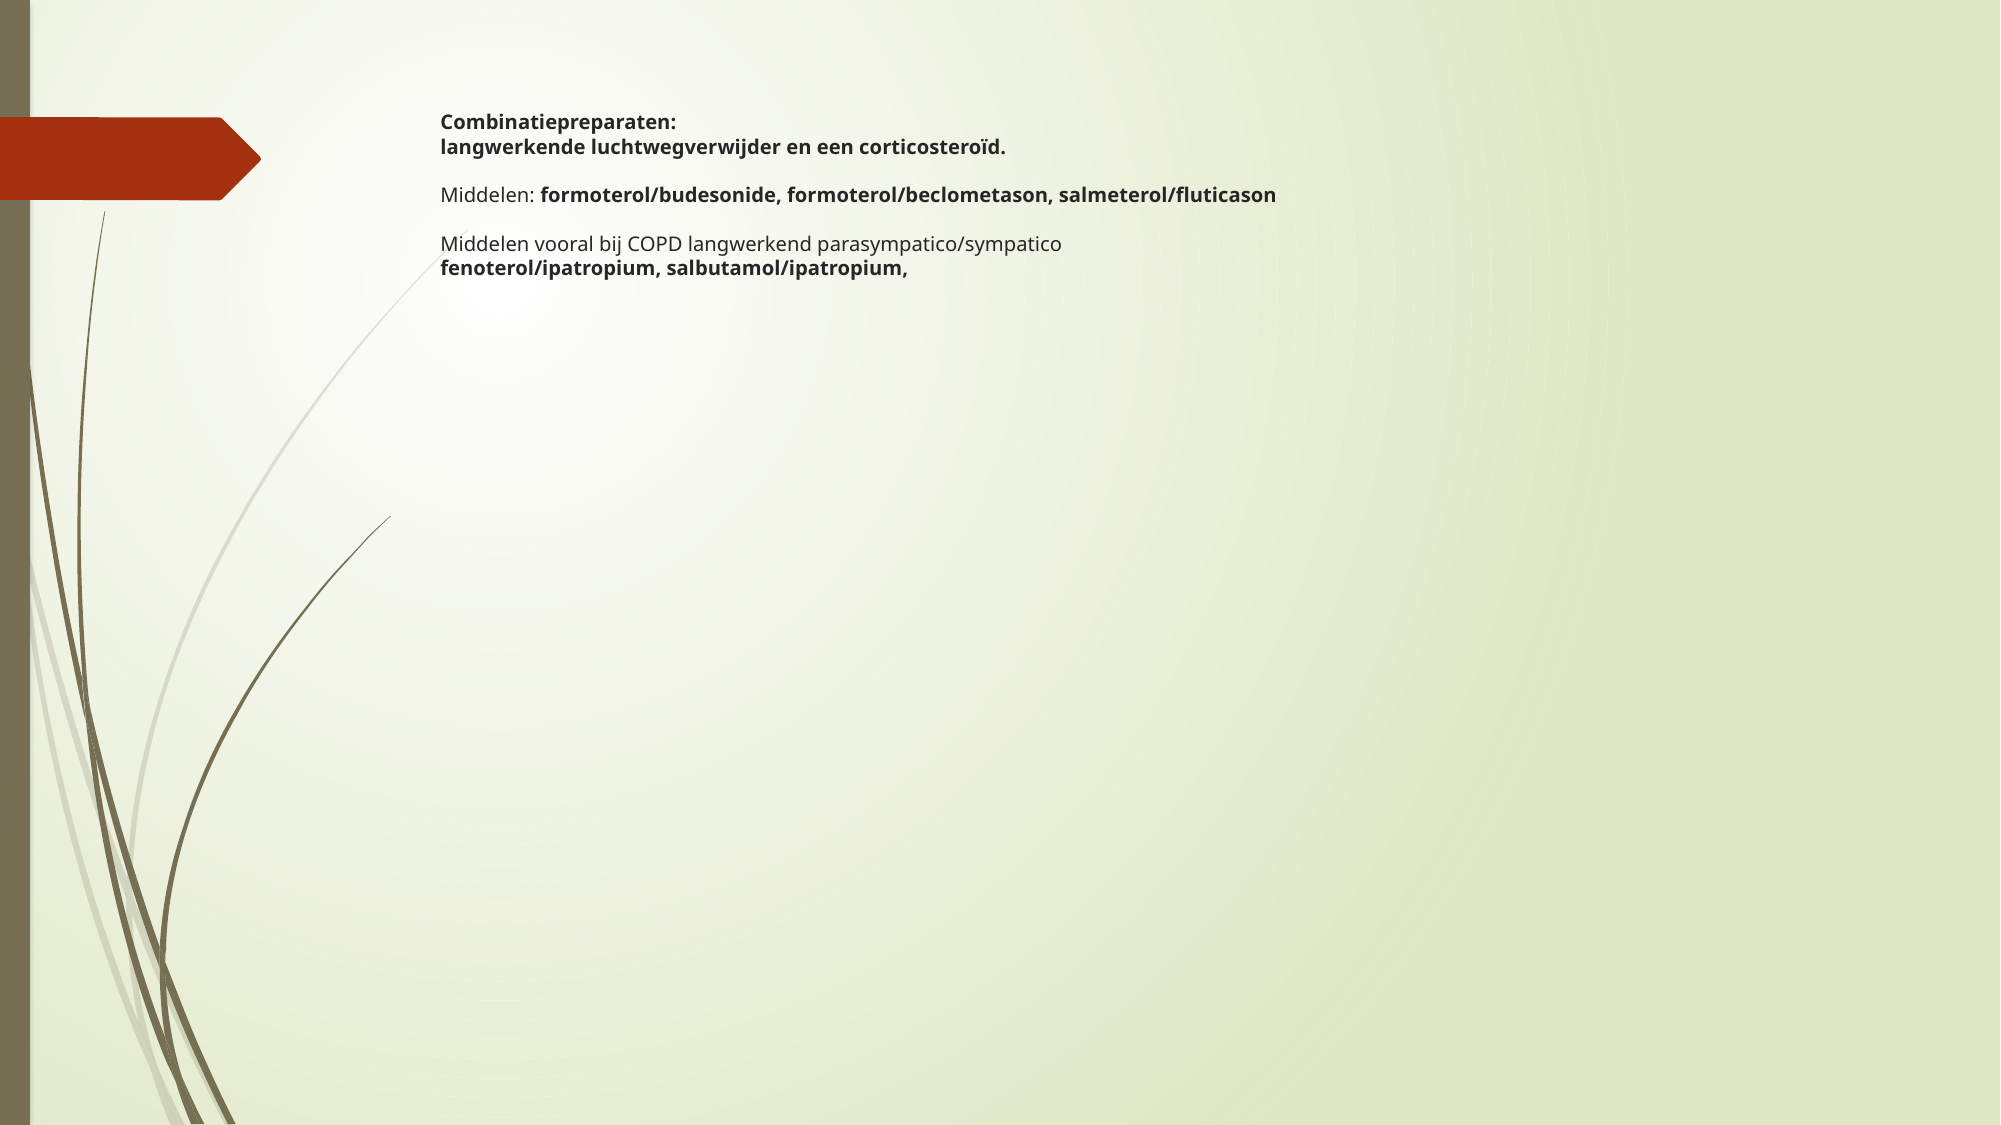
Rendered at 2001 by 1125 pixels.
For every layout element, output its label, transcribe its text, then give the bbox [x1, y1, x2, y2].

title Combinatiepreparaten: langwerkende luchtwegverwijder en een corticosteroïd. Middelen: formoterol/budesonide, formoterol/beclometason, salmeterol/fluticason Middelen vooral bij COPD langwerkend parasympatico/sympatico fenoterol/ipatropium, salbutamol/ipatropium, [425, 102, 1888, 313]
